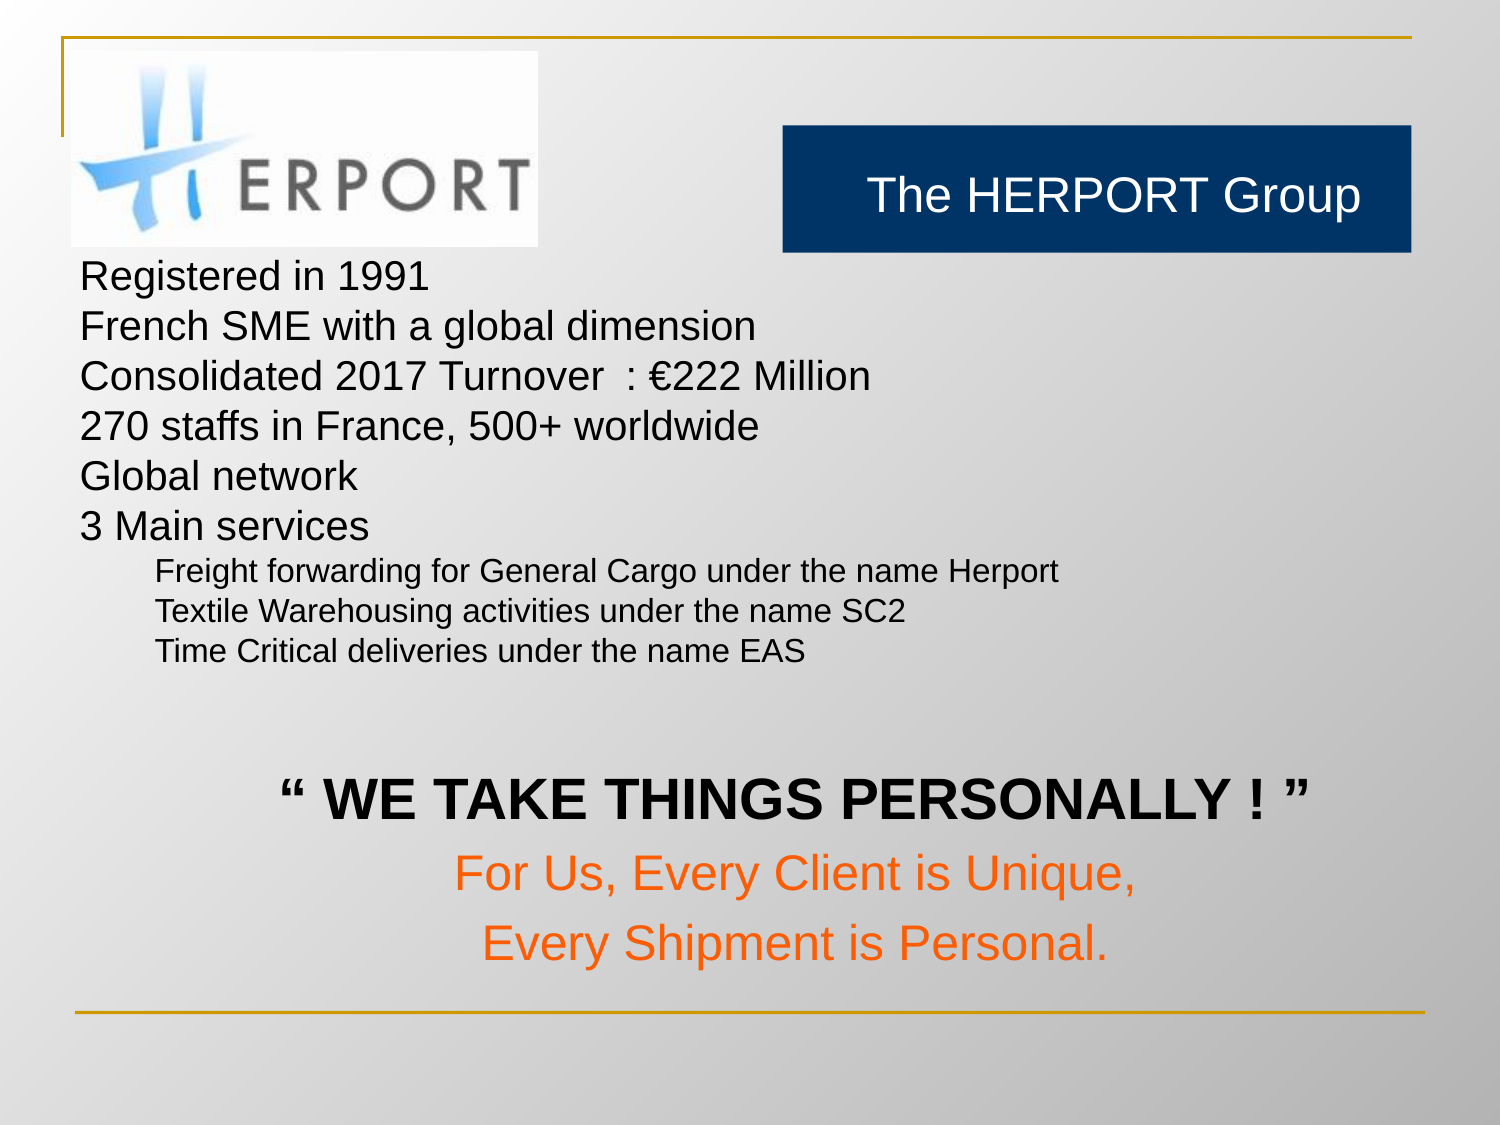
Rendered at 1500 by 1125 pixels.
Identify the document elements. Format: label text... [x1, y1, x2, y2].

list Registered in 1991 French SME with a global dimension Consolidated 2017 Turnover : €222 Million 270 staffs in France, 500+ worldwide Global network 3 Main services Freight forwarding for General Cargo under the name Herport Textile Warehousing activities under the name SC2 Time Critical deliveries under the name EAS [64, 241, 1471, 846]
text_box “ WE TAKE THINGS PERSONALLY ! ” For Us, Every Client is Unique, Every Shipment is Personal. [120, 753, 1471, 1049]
picture [71, 51, 538, 241]
text_box The HERPORT Group [782, 125, 1412, 253]
